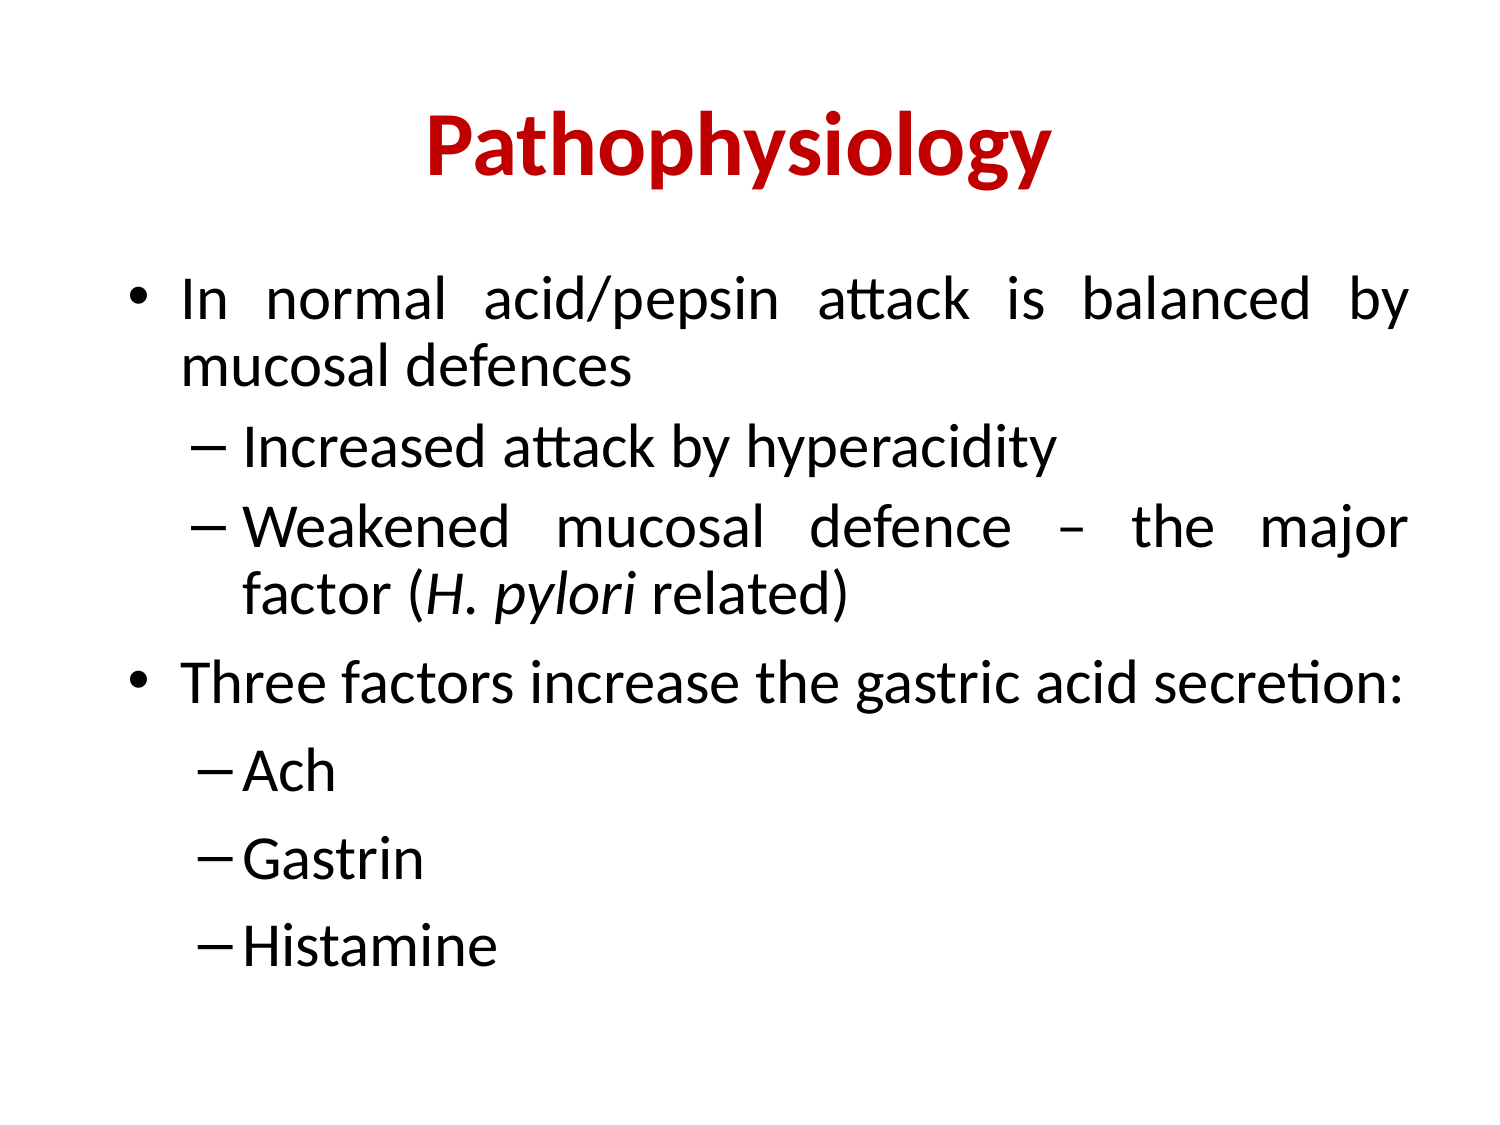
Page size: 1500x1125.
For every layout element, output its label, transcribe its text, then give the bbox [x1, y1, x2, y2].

title Pathophysiology [75, 45, 1425, 233]
list In normal acid/pepsin attack is balanced by mucosal defences Increased attack by hyperacidity Weakened mucosal defence – the major factor (H. pylori related) Three factors increase the gastric acid secretion: Ach Gastrin Histamine [112, 257, 1425, 1050]
